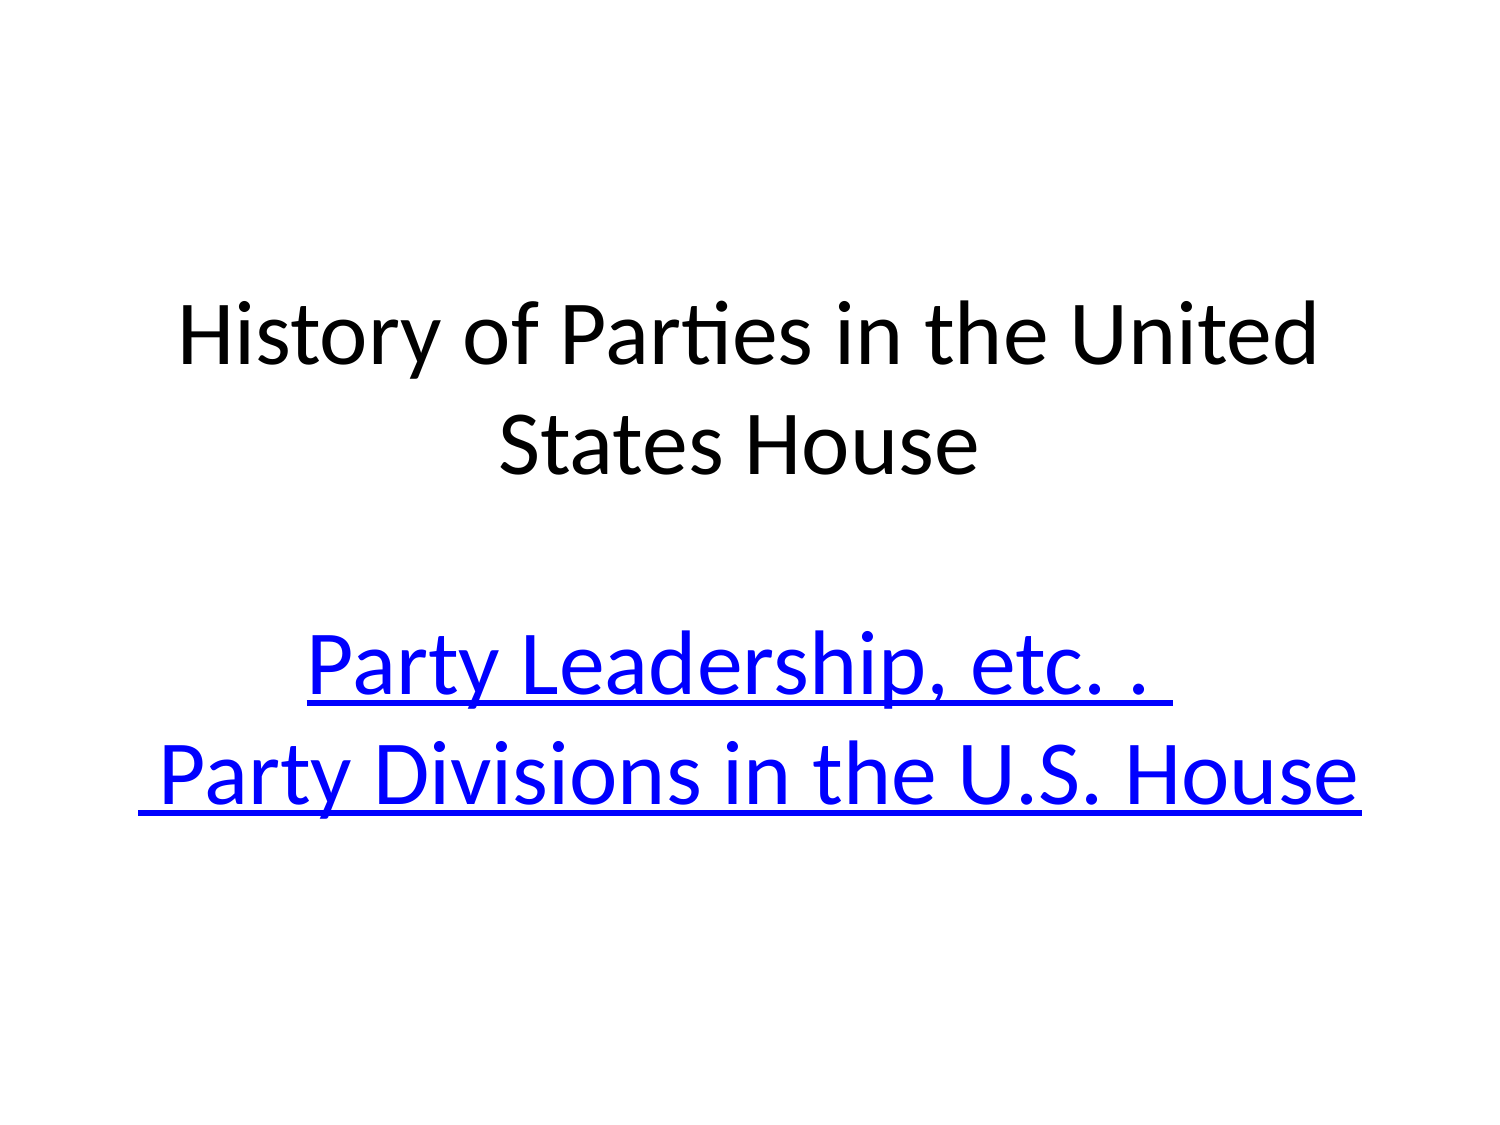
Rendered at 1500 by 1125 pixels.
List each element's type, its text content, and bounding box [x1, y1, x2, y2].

title History of Parties in the United States House Party Leadership, etc. . Party Divisions in the U.S. House [74, 44, 1426, 1051]
